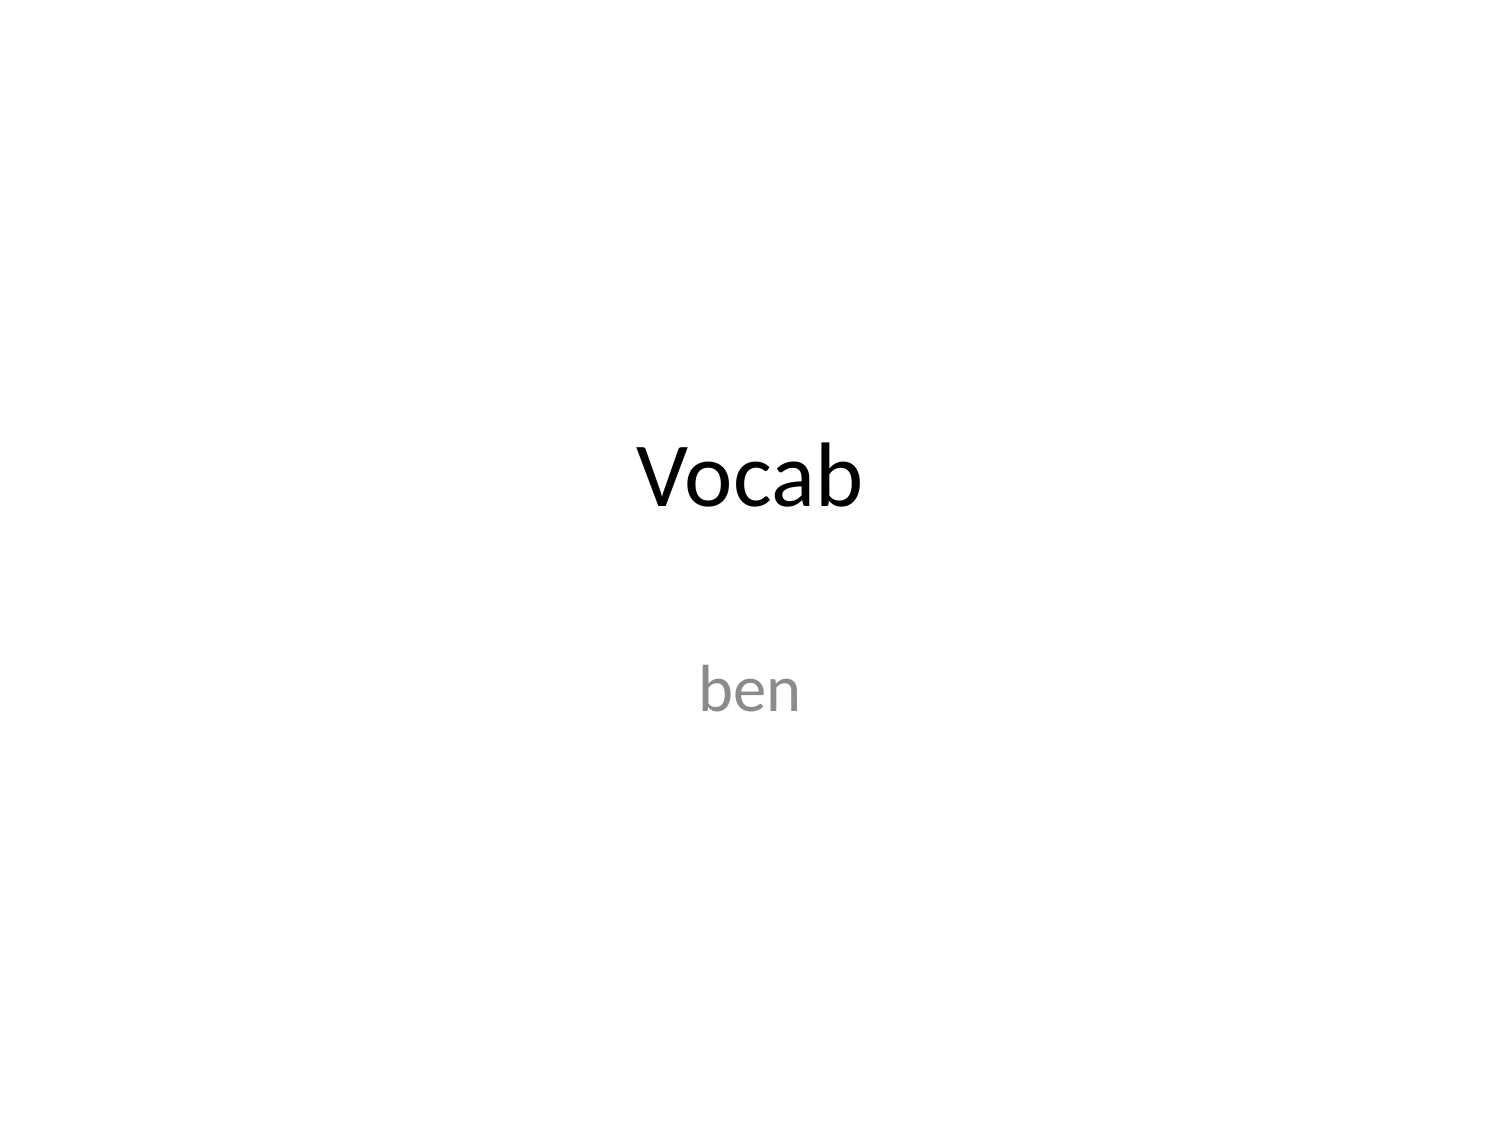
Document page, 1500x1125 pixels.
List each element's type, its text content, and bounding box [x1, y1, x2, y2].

subtitle ben [225, 637, 1275, 925]
title Vocab [112, 349, 1388, 591]
